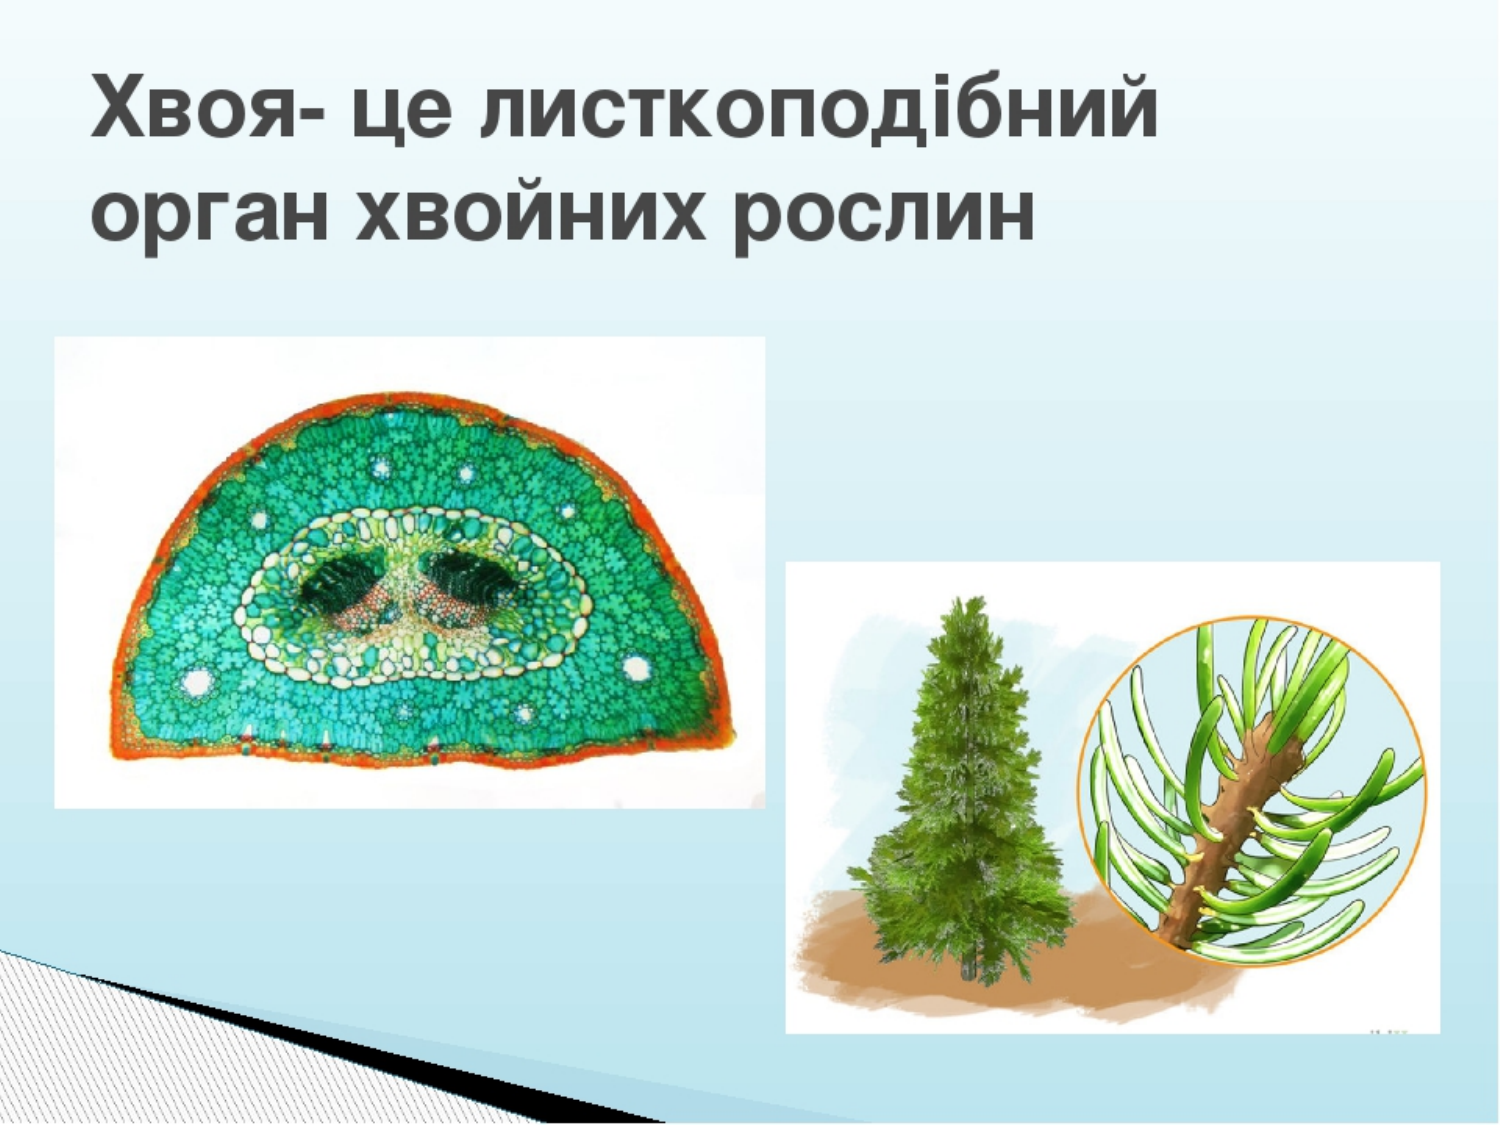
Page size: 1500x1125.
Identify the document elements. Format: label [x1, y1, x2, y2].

list [0, 0, 1500, 1125]
